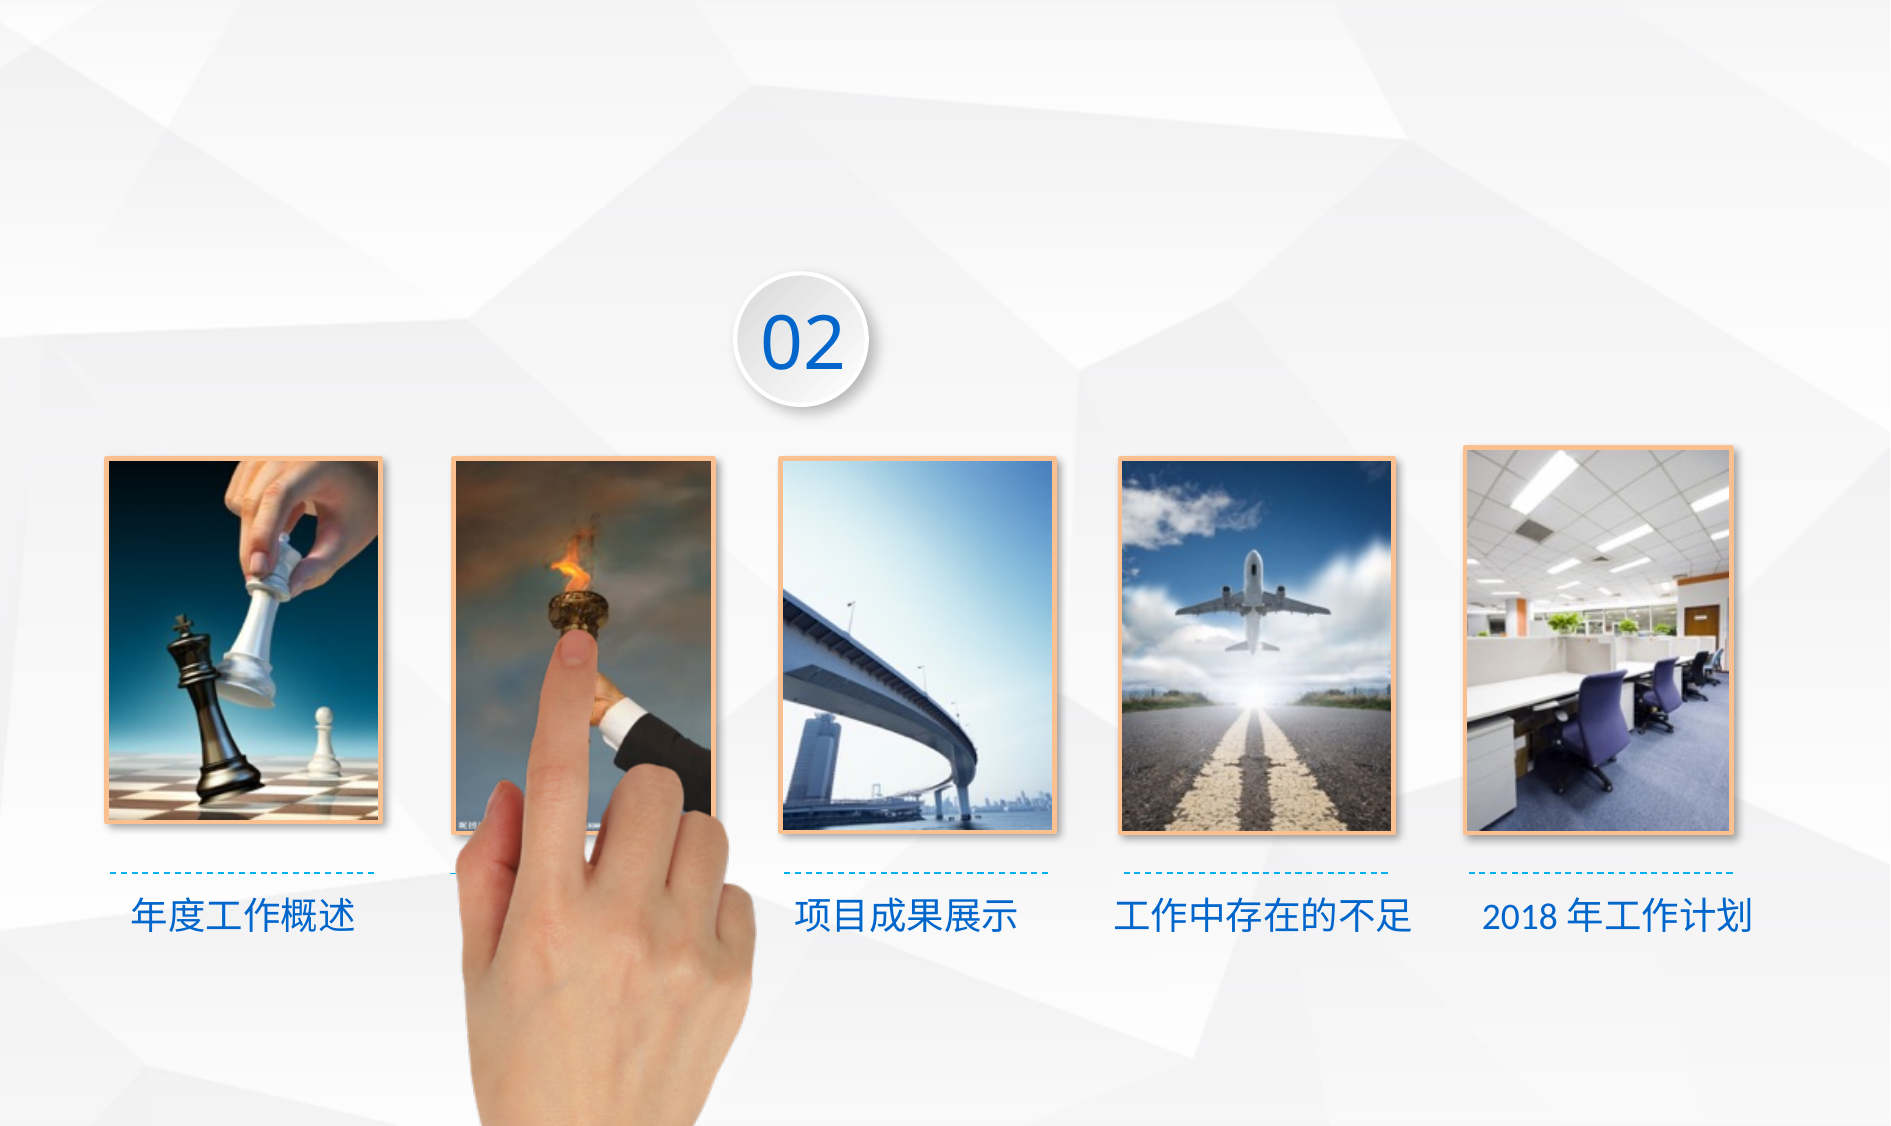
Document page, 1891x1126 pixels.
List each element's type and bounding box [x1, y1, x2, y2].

text_box [108, 460, 379, 946]
text_box [1466, 449, 1773, 946]
text_box [734, 273, 867, 406]
text_box [1098, 460, 1444, 946]
text_box [448, 460, 719, 946]
text_box [779, 460, 1053, 946]
picture [0, 0, 1891, 1126]
